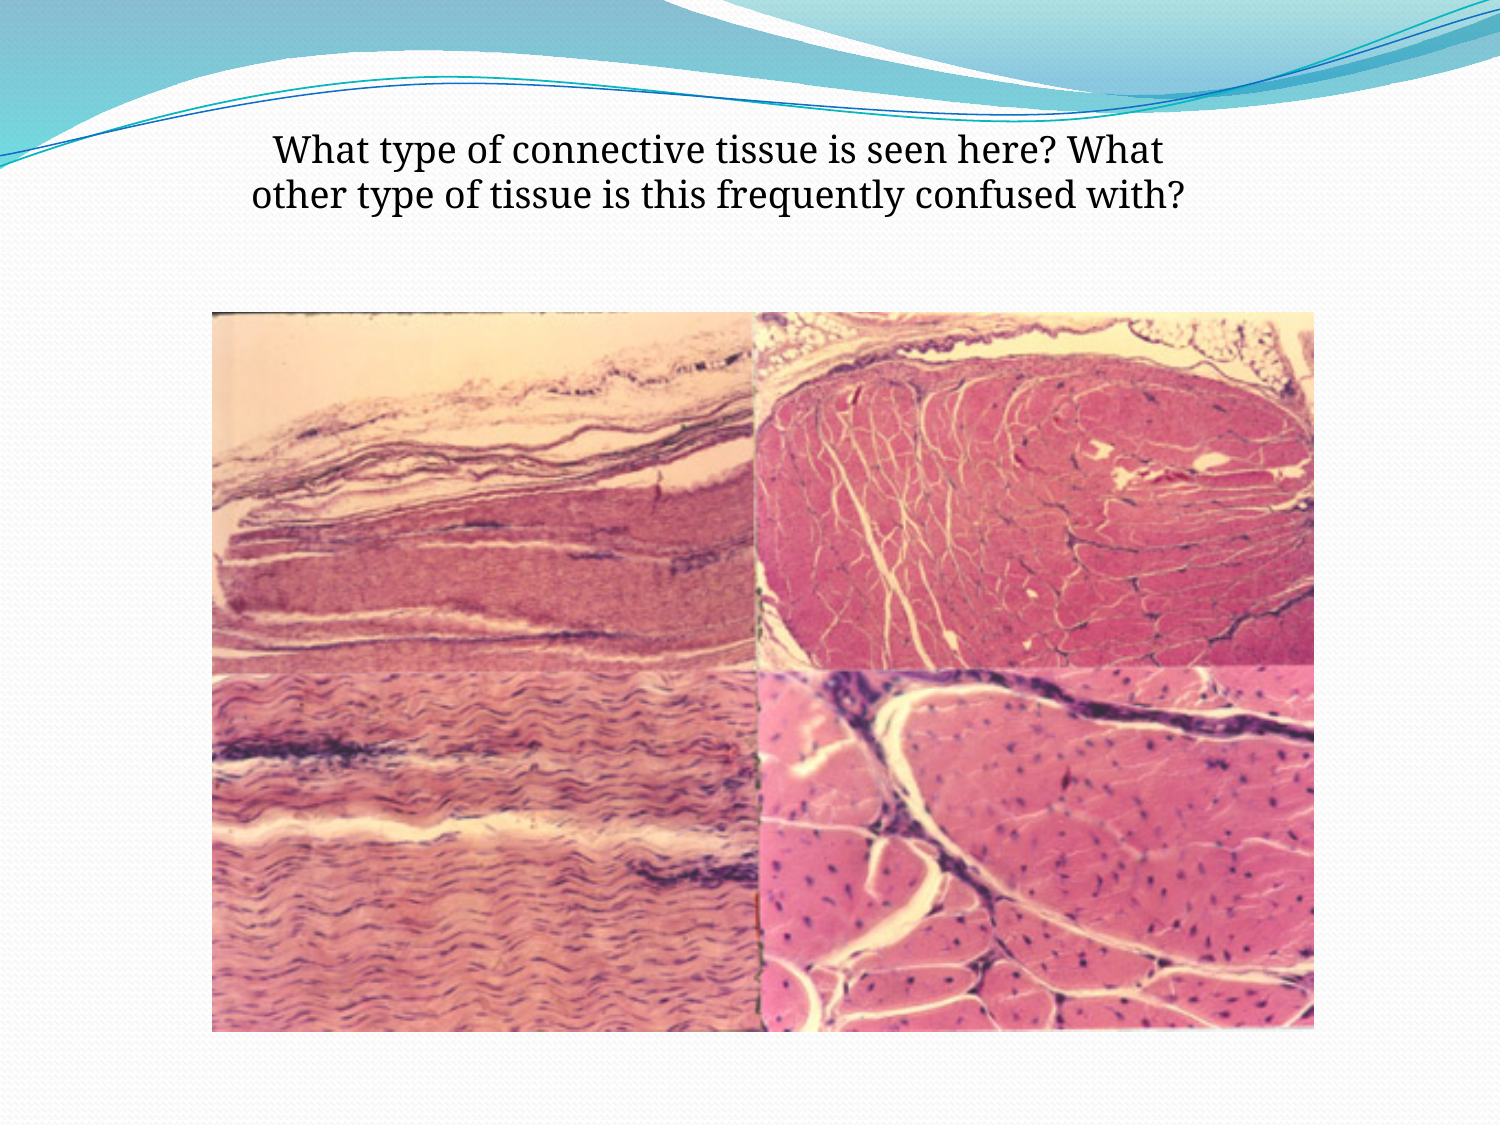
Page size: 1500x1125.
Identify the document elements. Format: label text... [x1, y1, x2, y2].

text_box What type of connective tissue is seen here? What other type of tissue is this frequently confused with? [224, 118, 1213, 224]
picture [212, 312, 1314, 1033]
